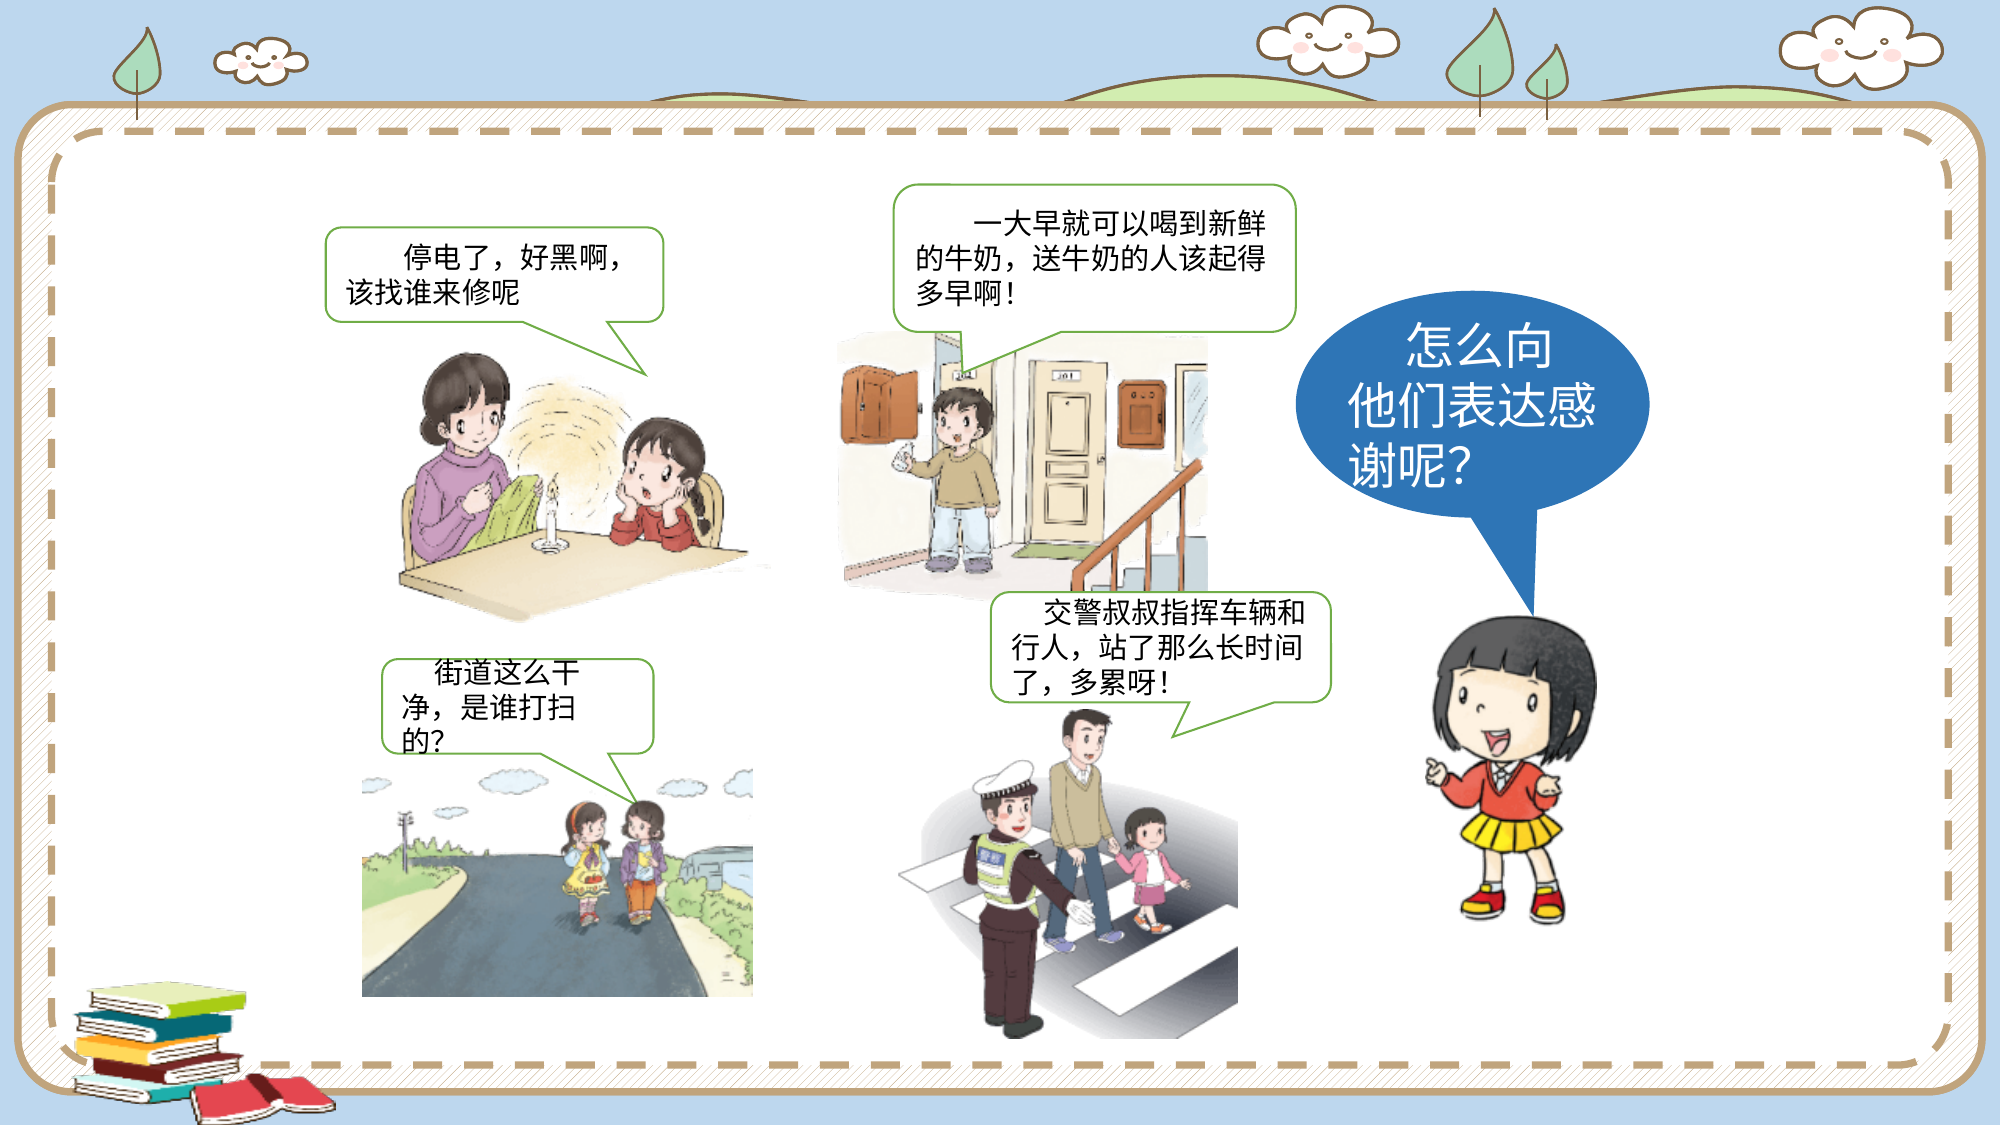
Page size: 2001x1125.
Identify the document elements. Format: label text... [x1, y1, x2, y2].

text_box 街道这么干净，是谁打扫的？ [380, 658, 655, 740]
picture [1425, 615, 1597, 931]
picture [837, 331, 1208, 604]
picture [71, 981, 336, 1125]
picture [362, 740, 753, 997]
text_box 交警叔叔指挥车辆和行人，站了那么长时间了，多累呀！ [989, 591, 1333, 716]
text_box 一大早就可以喝到新鲜的牛奶，送牛奶的人该起得多早啊！ [892, 183, 1297, 333]
text_box 停电了，好黑啊， 该找谁来修呢 [324, 226, 665, 323]
picture [898, 709, 1238, 1040]
picture [382, 321, 771, 634]
text_box 怎么向他们表达感谢呢？ [1295, 290, 1650, 615]
